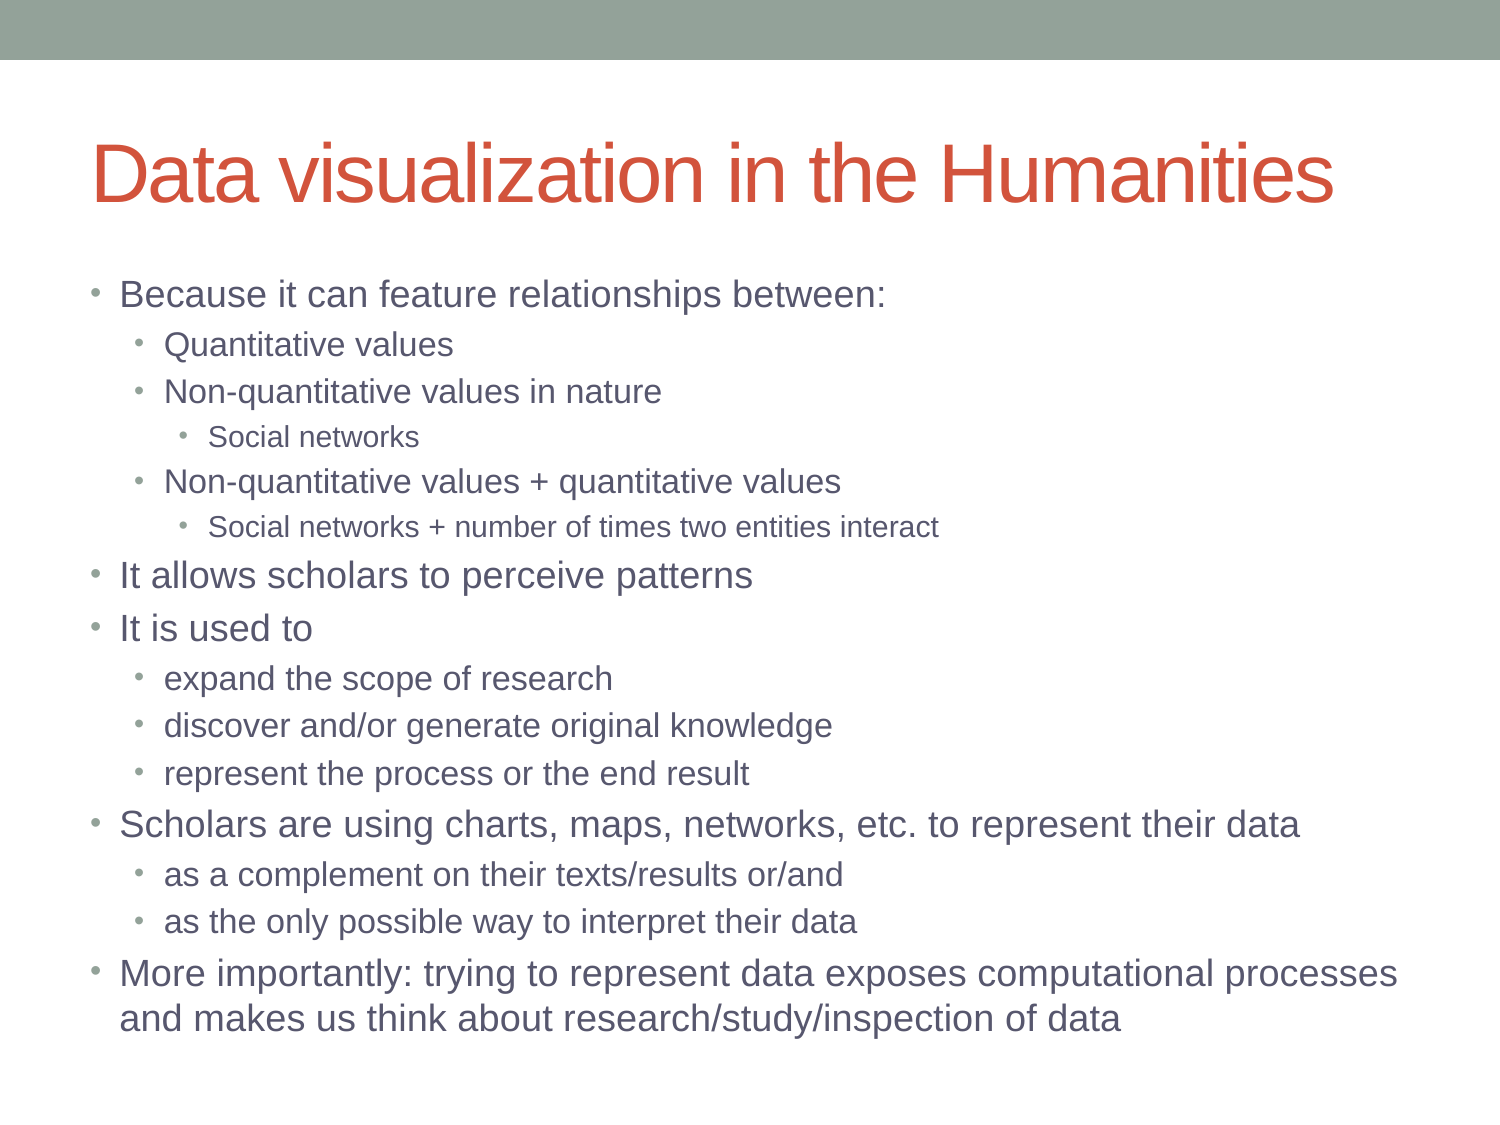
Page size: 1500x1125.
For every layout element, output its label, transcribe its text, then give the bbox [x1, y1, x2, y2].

list Because it can feature relationships between: Quantitative values Non-quantitative values in nature Social networks Non-quantitative values + quantitative values Social networks + number of times two entities interact It allows scholars to perceive patterns It is used to expand the scope of research discover and/or generate original knowledge represent the process or the end result Scholars are using charts, maps, networks, etc. to represent their data as a complement on their texts/results or/and as the only possible way to interpret their data More importantly: trying to represent data exposes computational processes and makes us think about research/study/inspection of data [75, 262, 1425, 1063]
title Data visualization in the Humanities [75, 87, 1425, 250]
